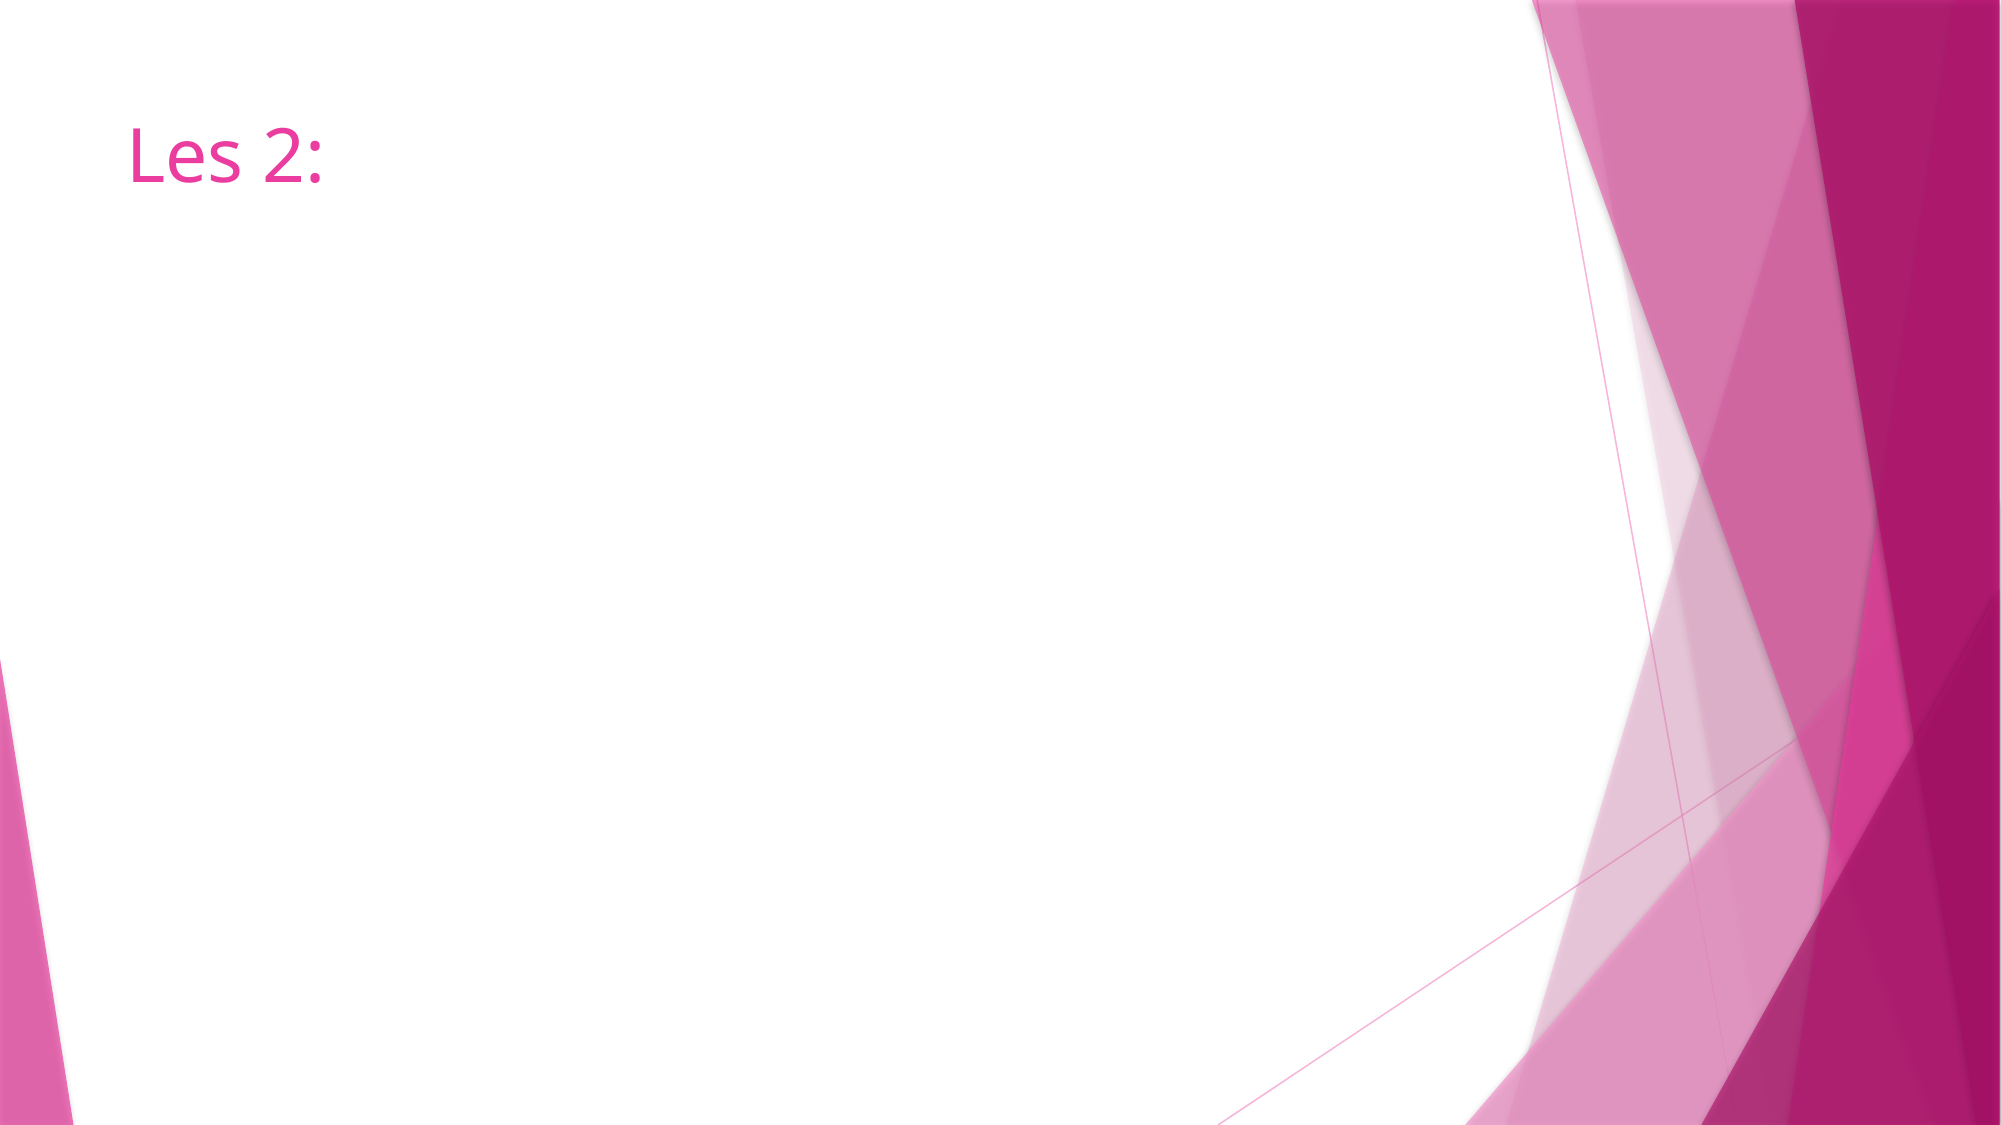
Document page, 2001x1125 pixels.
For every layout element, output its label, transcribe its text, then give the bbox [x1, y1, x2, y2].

title Les 2: [111, 99, 1522, 317]
